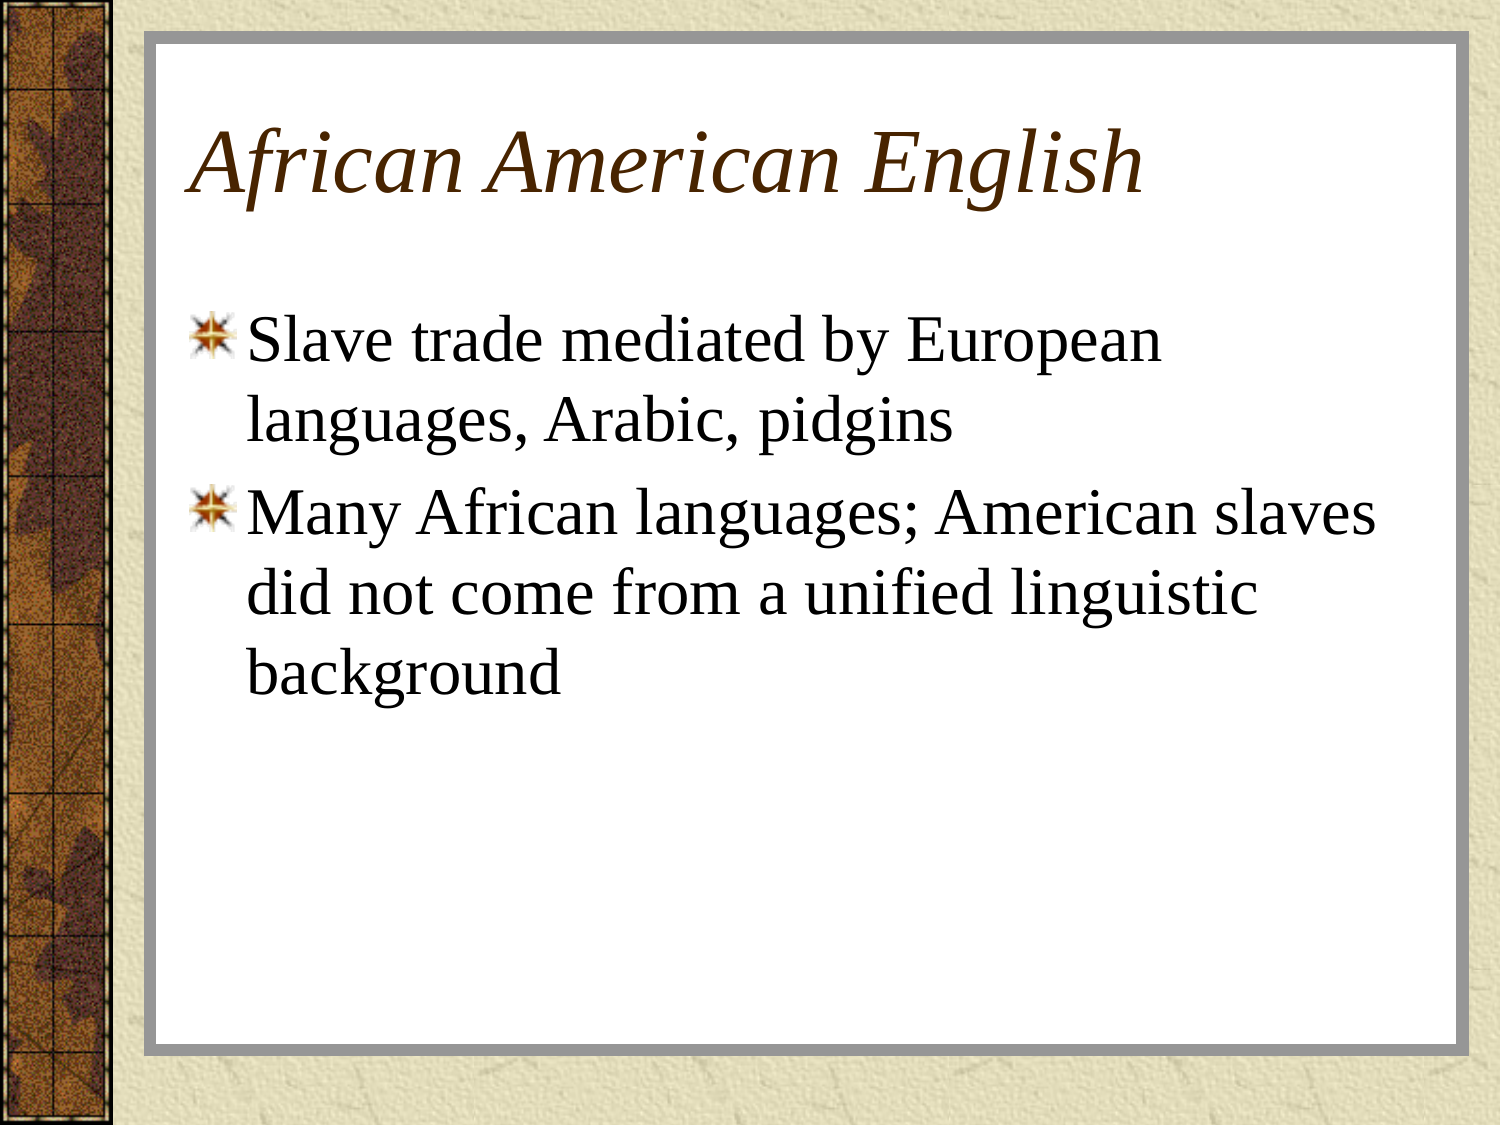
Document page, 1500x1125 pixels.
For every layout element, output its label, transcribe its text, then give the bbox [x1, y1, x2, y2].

picture [0, 0, 1500, 1125]
title African American English [174, 62, 1450, 250]
list Slave trade mediated by European languages, Arabic, pidgins Many African languages; American slaves did not come from a unified linguistic background [174, 287, 1450, 963]
